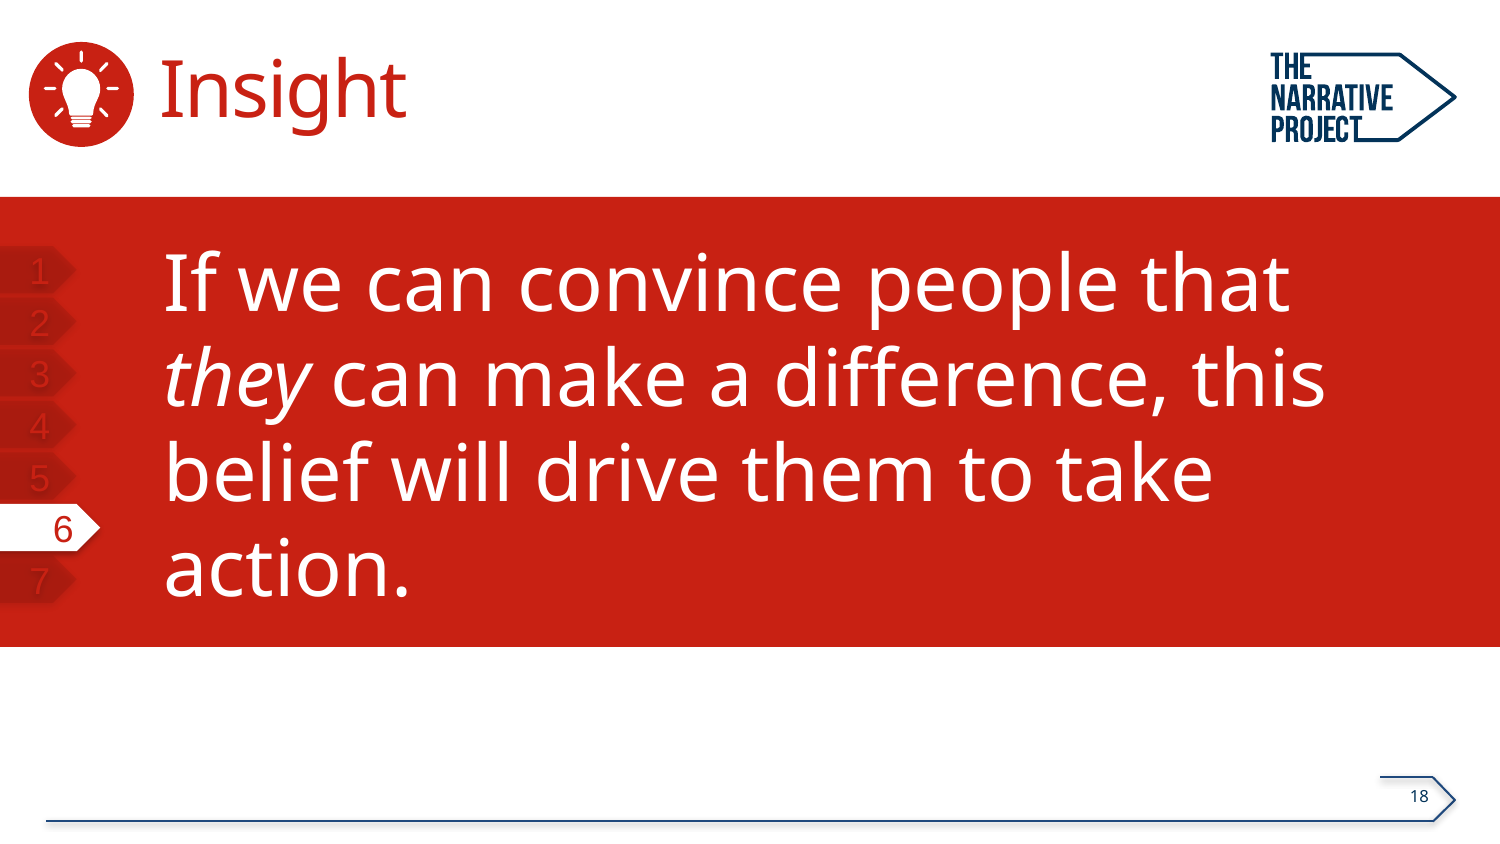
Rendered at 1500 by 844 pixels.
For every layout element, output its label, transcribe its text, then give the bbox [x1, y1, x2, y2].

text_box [0, 245, 101, 604]
slide_number 18 [1315, 775, 1444, 820]
text_box If we can convince people that they can make a difference, this belief will drive them to take action. [0, 195, 1500, 649]
title Insight [159, 49, 1247, 146]
